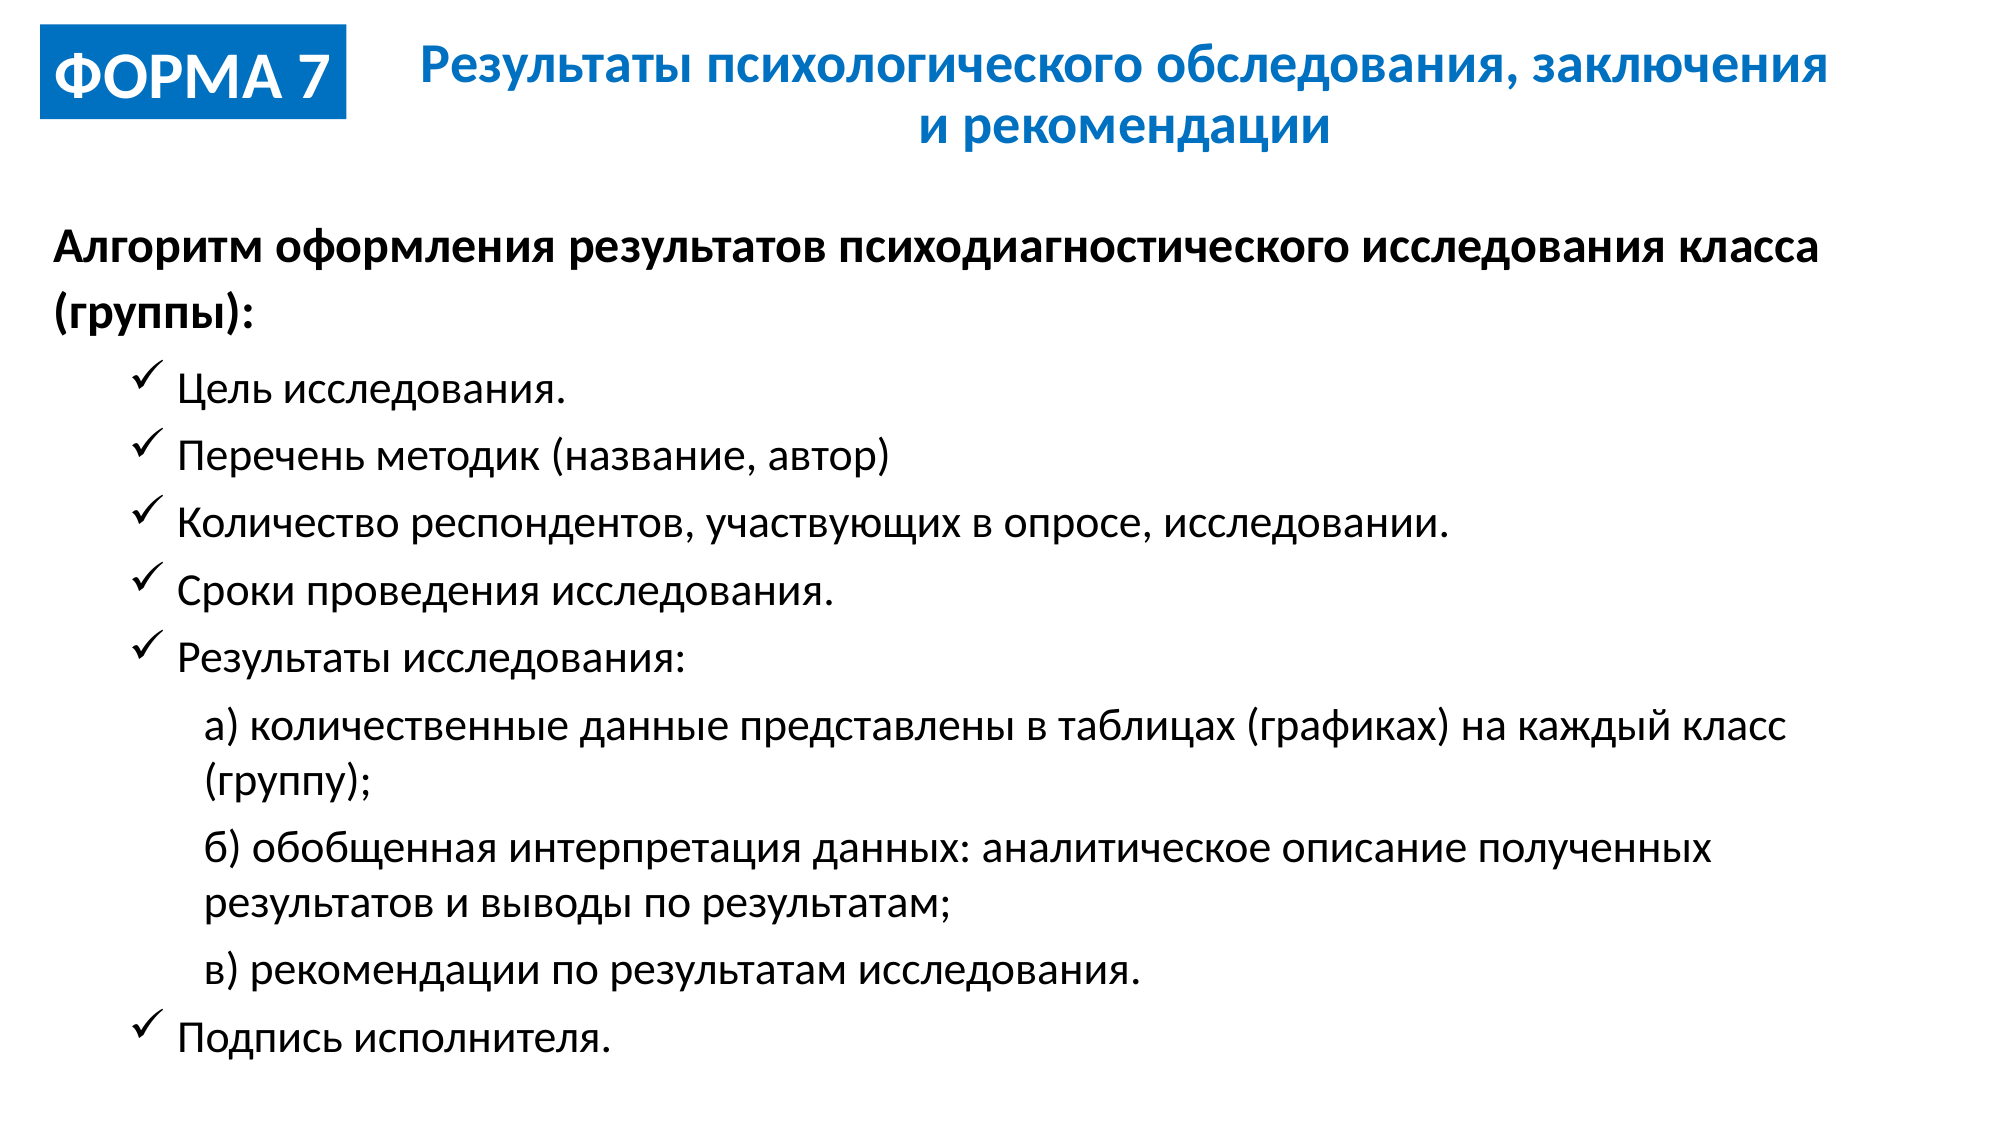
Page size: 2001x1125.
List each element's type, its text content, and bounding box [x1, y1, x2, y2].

list Алгоритм оформления результатов психодиагностического исследования класса (группы): Цель исследования. Перечень методик (название, автор) Количество респондентов, участвующих в опросе, исследовании. Сроки проведения исследования. Результаты исследования: а) количественные данные представлены в таблицах (графиках) на каждый класс (группу); б) обобщенная интерпретация данных: аналитическое описание полученных результатов и выводы по результатам; в) рекомендации по результатам исследования. Подпись исполнителя. [38, 199, 1950, 1093]
title Результаты психологического обследования, заключения и рекомендации [387, 25, 1863, 165]
text_box ФОРМА 7 [40, 24, 347, 120]
